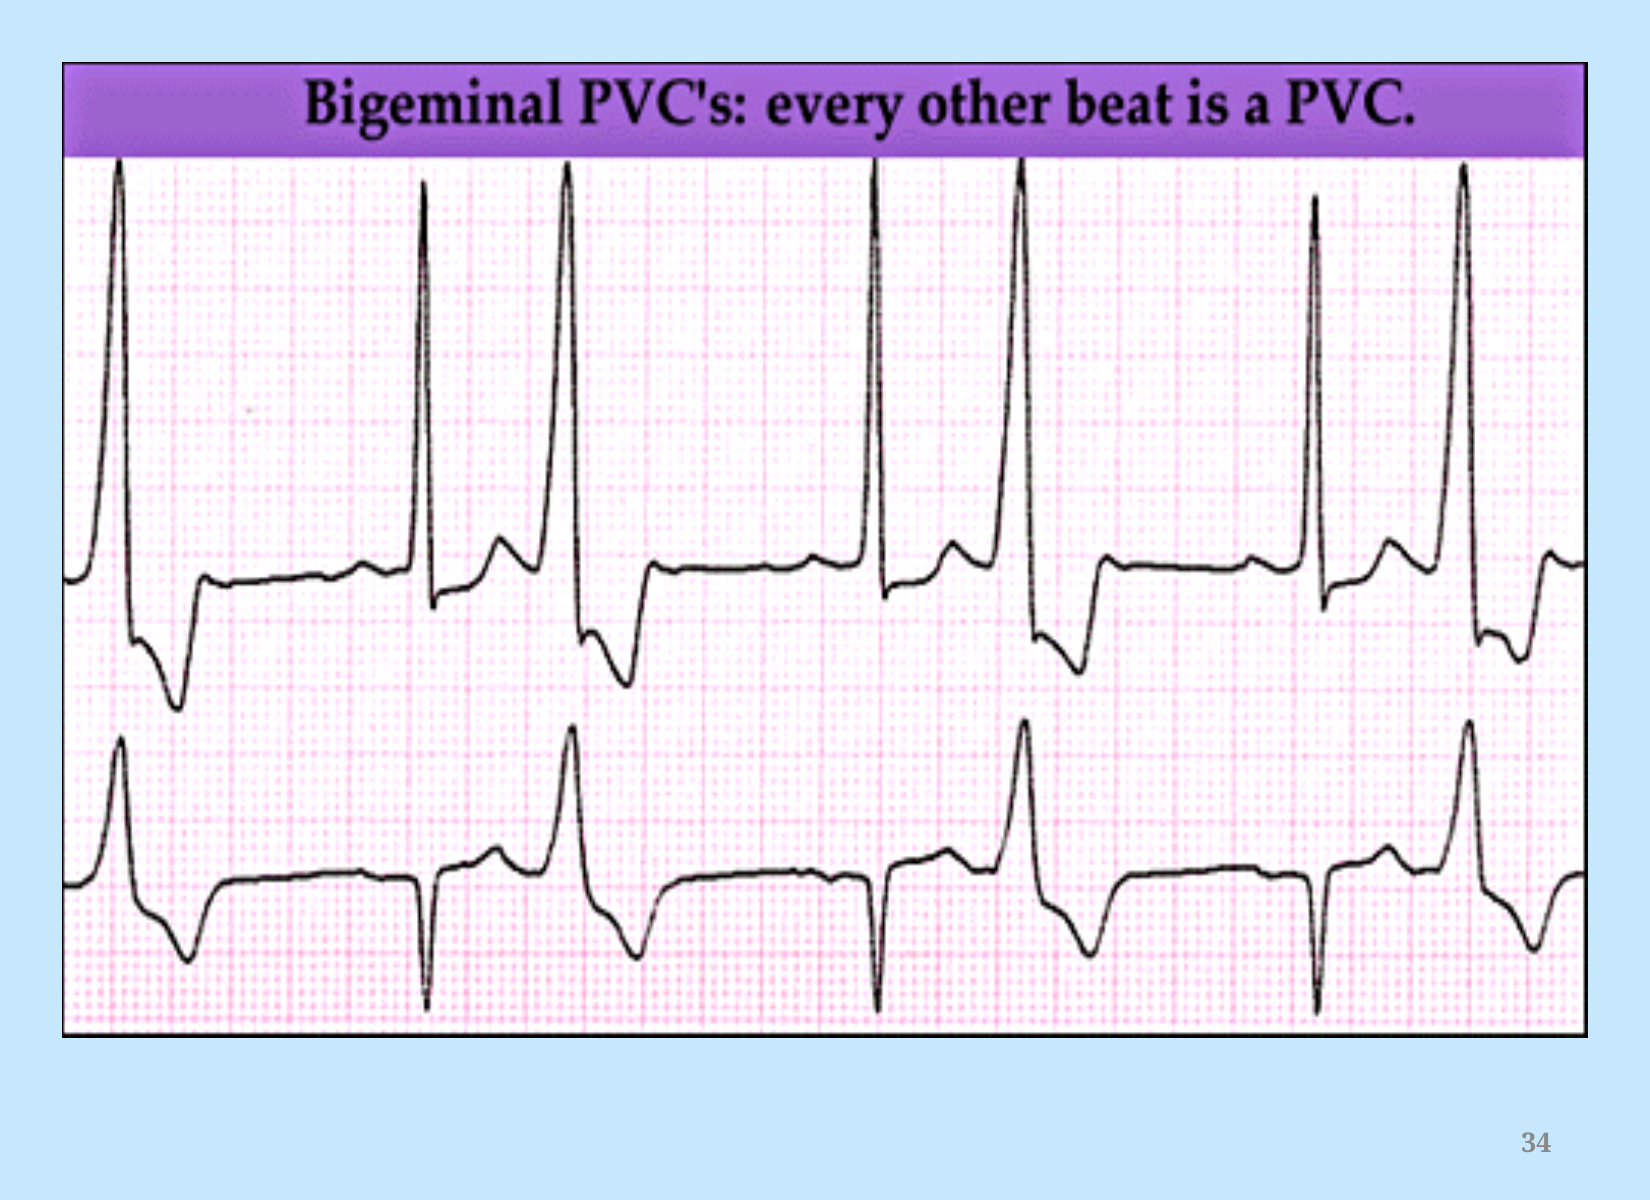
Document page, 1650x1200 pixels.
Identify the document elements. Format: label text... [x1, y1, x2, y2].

slide_number 34 [1182, 1112, 1568, 1176]
picture [62, 62, 1588, 1038]
